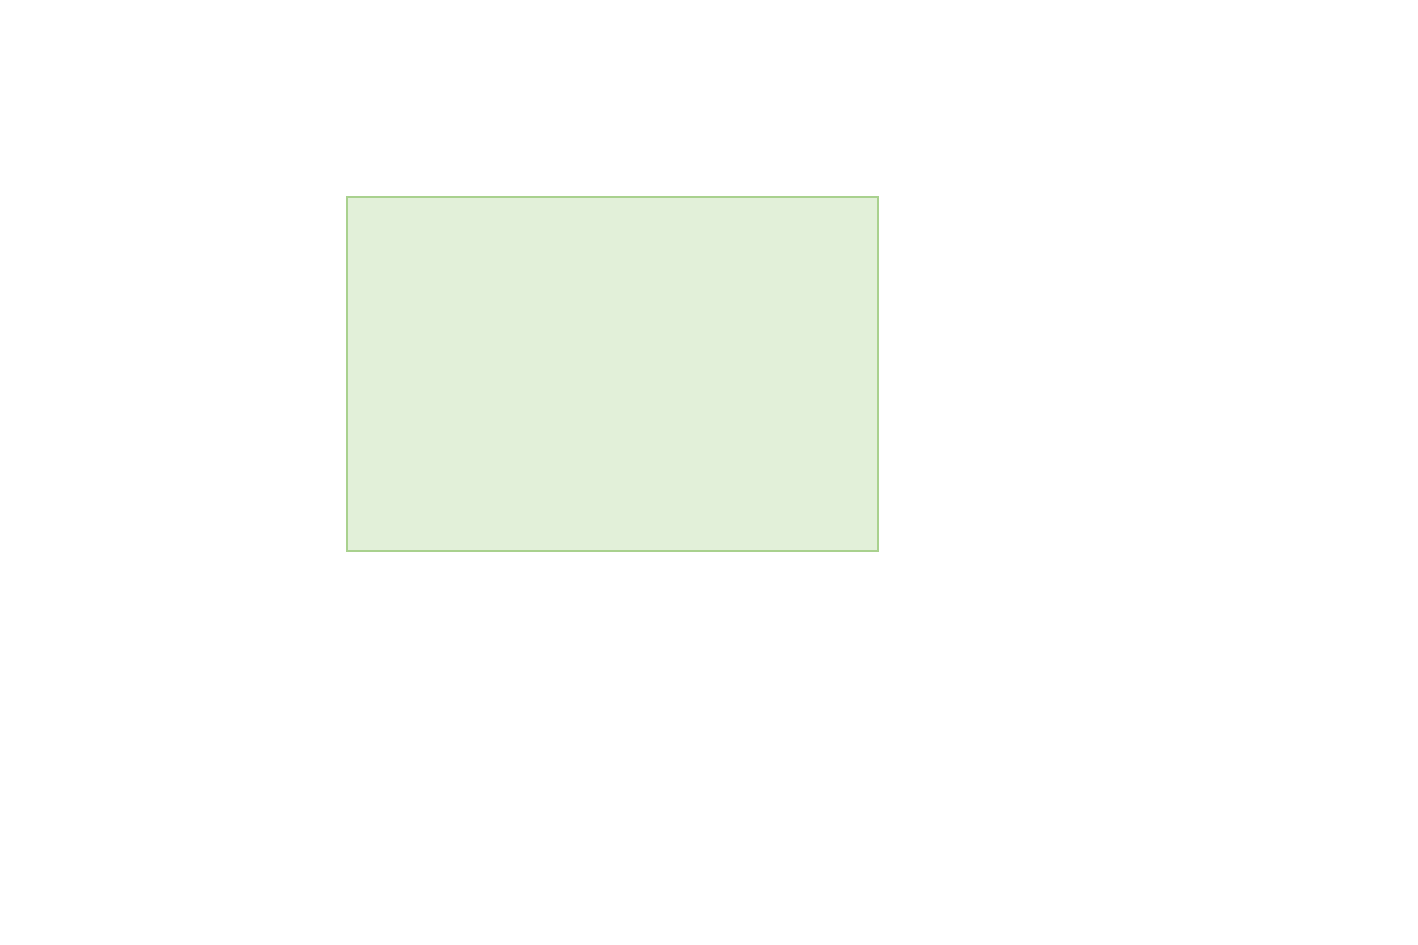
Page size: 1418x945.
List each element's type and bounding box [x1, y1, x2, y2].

text_box [346, 196, 879, 552]
